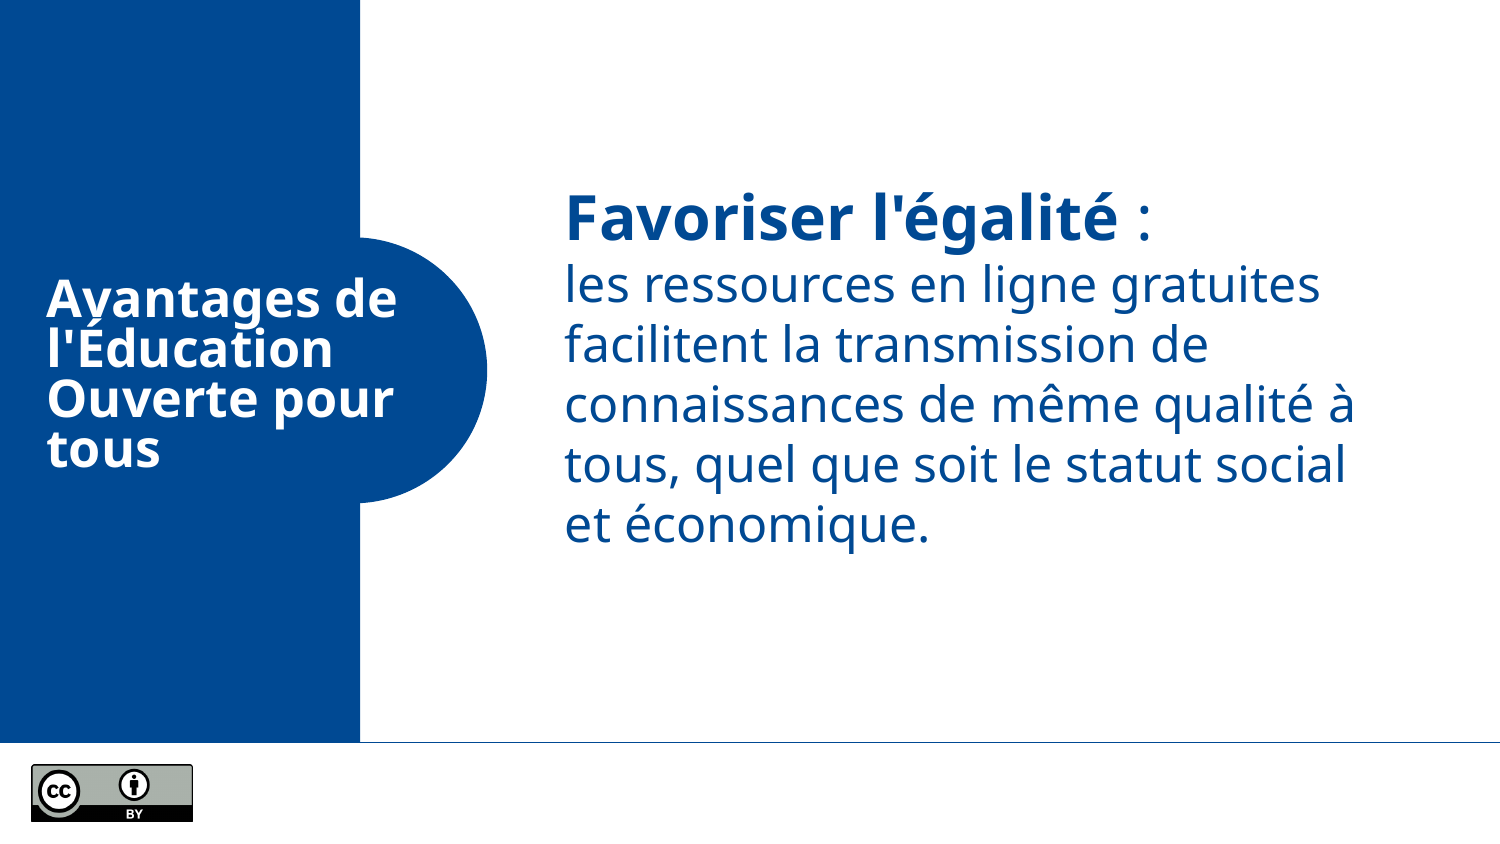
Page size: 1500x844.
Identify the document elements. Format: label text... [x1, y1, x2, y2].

text_box [300, 493, 405, 504]
text_box [0, 0, 361, 742]
text_box [274, 237, 488, 486]
text_box [0, 750, 1500, 844]
picture [31, 764, 193, 822]
text_box Avantages de l'Éducation Ouverte pour tous [31, 262, 420, 493]
text_box Favoriser l'égalité : les ressources en ligne gratuites facilitent la transmission de connaissances de même qualité à tous, quel que soit le statut social et économique. [550, 162, 1407, 568]
